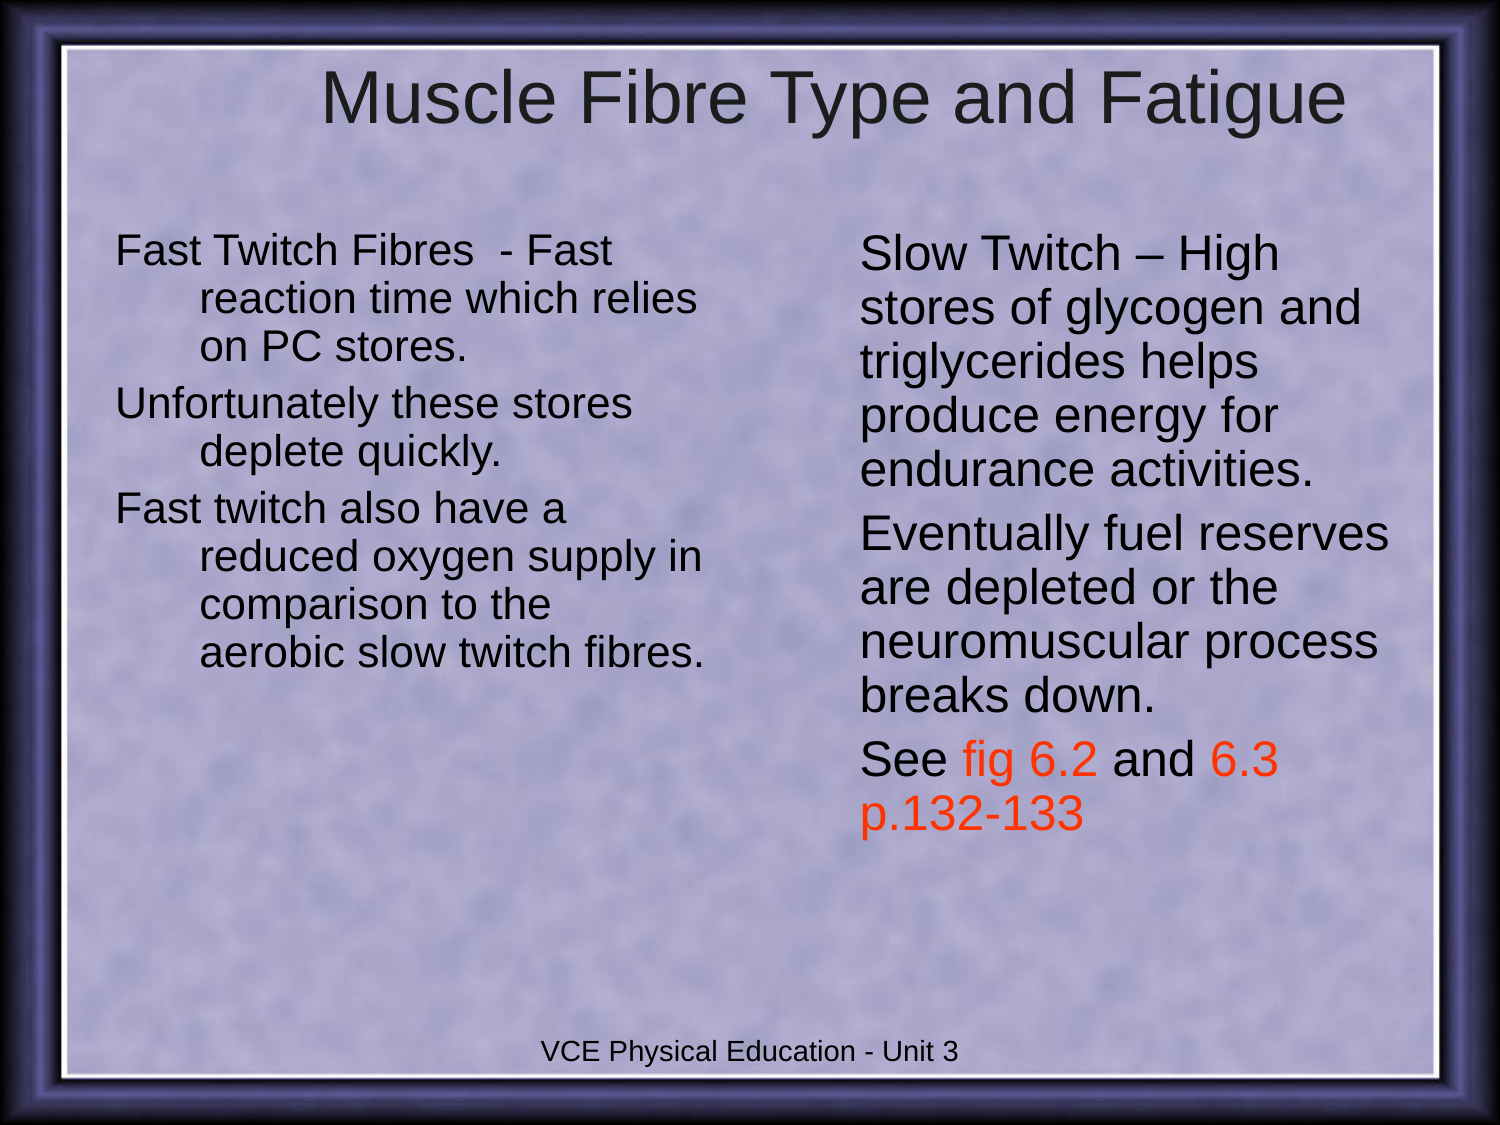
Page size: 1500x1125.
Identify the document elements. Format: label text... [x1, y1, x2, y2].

title Muscle Fibre Type and Fatigue [194, 37, 1476, 150]
footer VCE Physical Education - Unit 3 [512, 1024, 988, 1103]
picture [0, 0, 1500, 1125]
list Slow Twitch – High stores of glycogen and triglycerides helps produce energy for endurance activities. Eventually fuel reserves are depleted or the neuromuscular process breaks down. See fig 6.2 and 6.3 p.132-133 [844, 219, 1445, 858]
list Fast Twitch Fibres - Fast reaction time which relies on PC stores. Unfortunately these stores deplete quickly. Fast twitch also have a reduced oxygen supply in comparison to the aerobic slow twitch fibres. [100, 219, 726, 721]
